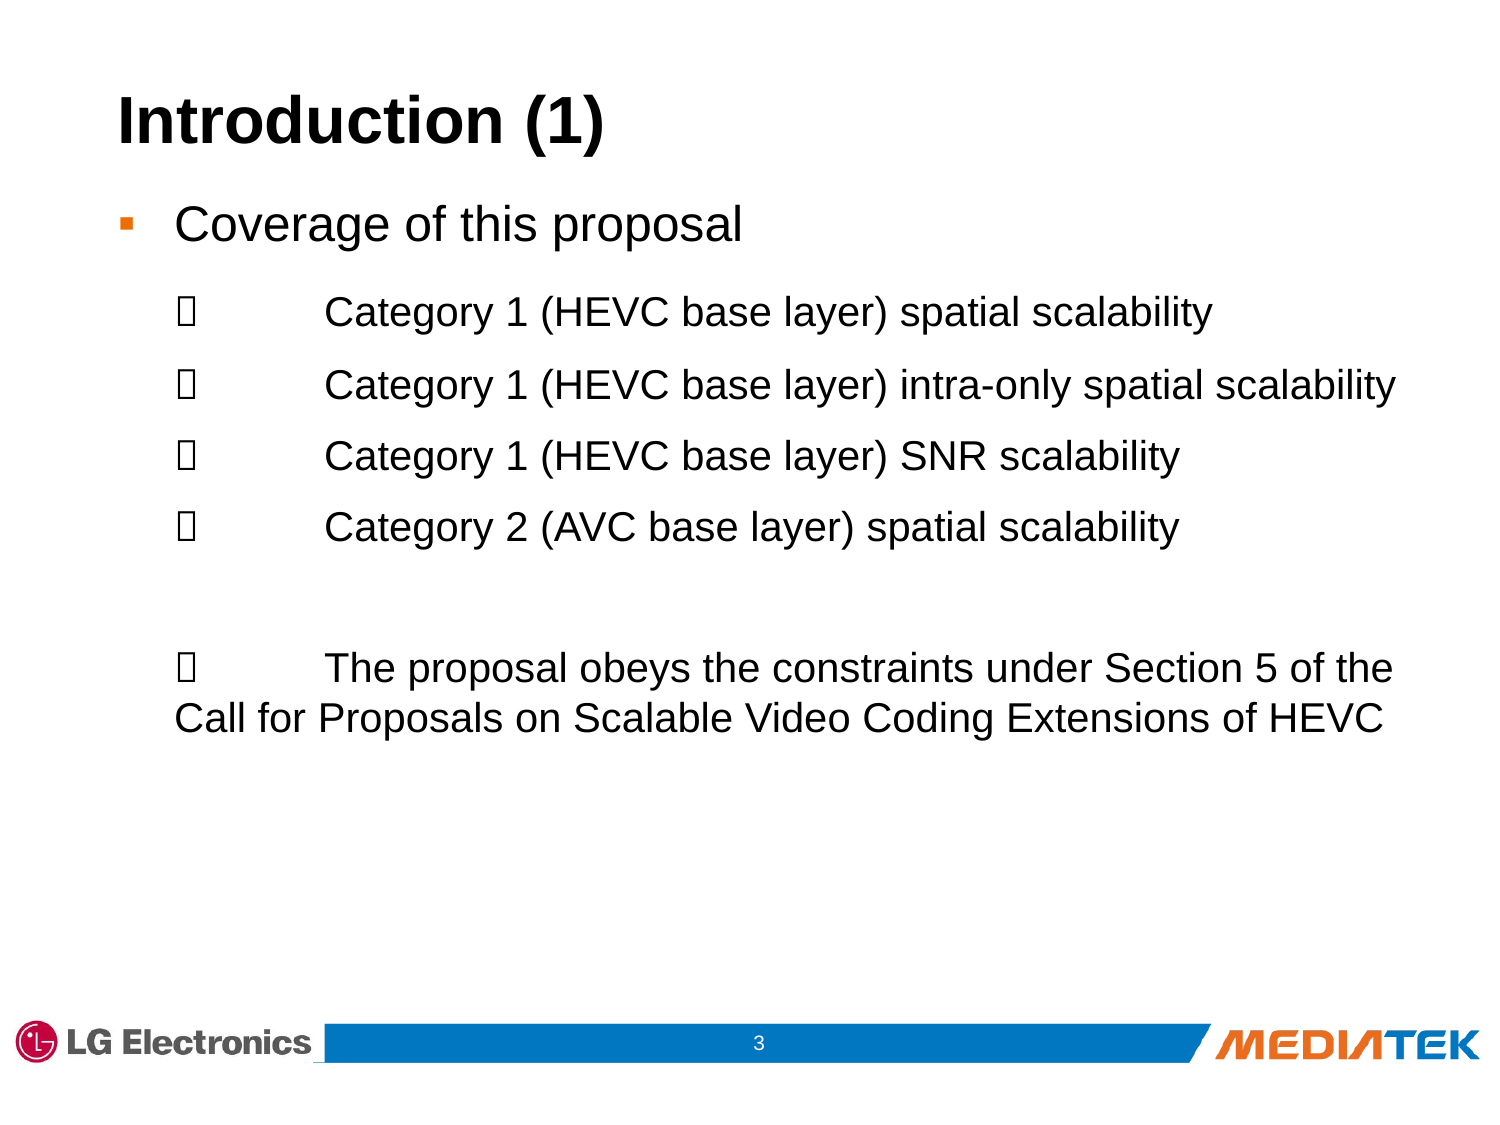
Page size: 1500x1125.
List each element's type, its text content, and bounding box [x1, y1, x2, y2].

picture [325, 1023, 720, 1063]
picture [798, 1023, 1480, 1063]
list Coverage of this proposal  Category 1 (HEVC base layer) spatial scalability  Category 1 (HEVC base layer) intra-only spatial scalability  Category 1 (HEVC base layer) SNR scalability  Category 2 (AVC base layer) spatial scalability  The proposal obeys the constraints under Section 5 of the Call for Proposals on Scalable Video Coding Extensions of HEVC [102, 184, 1425, 998]
picture [13, 1008, 313, 1075]
slide_number 2 [720, 1022, 798, 1090]
title Introduction (1) [101, 62, 1425, 172]
